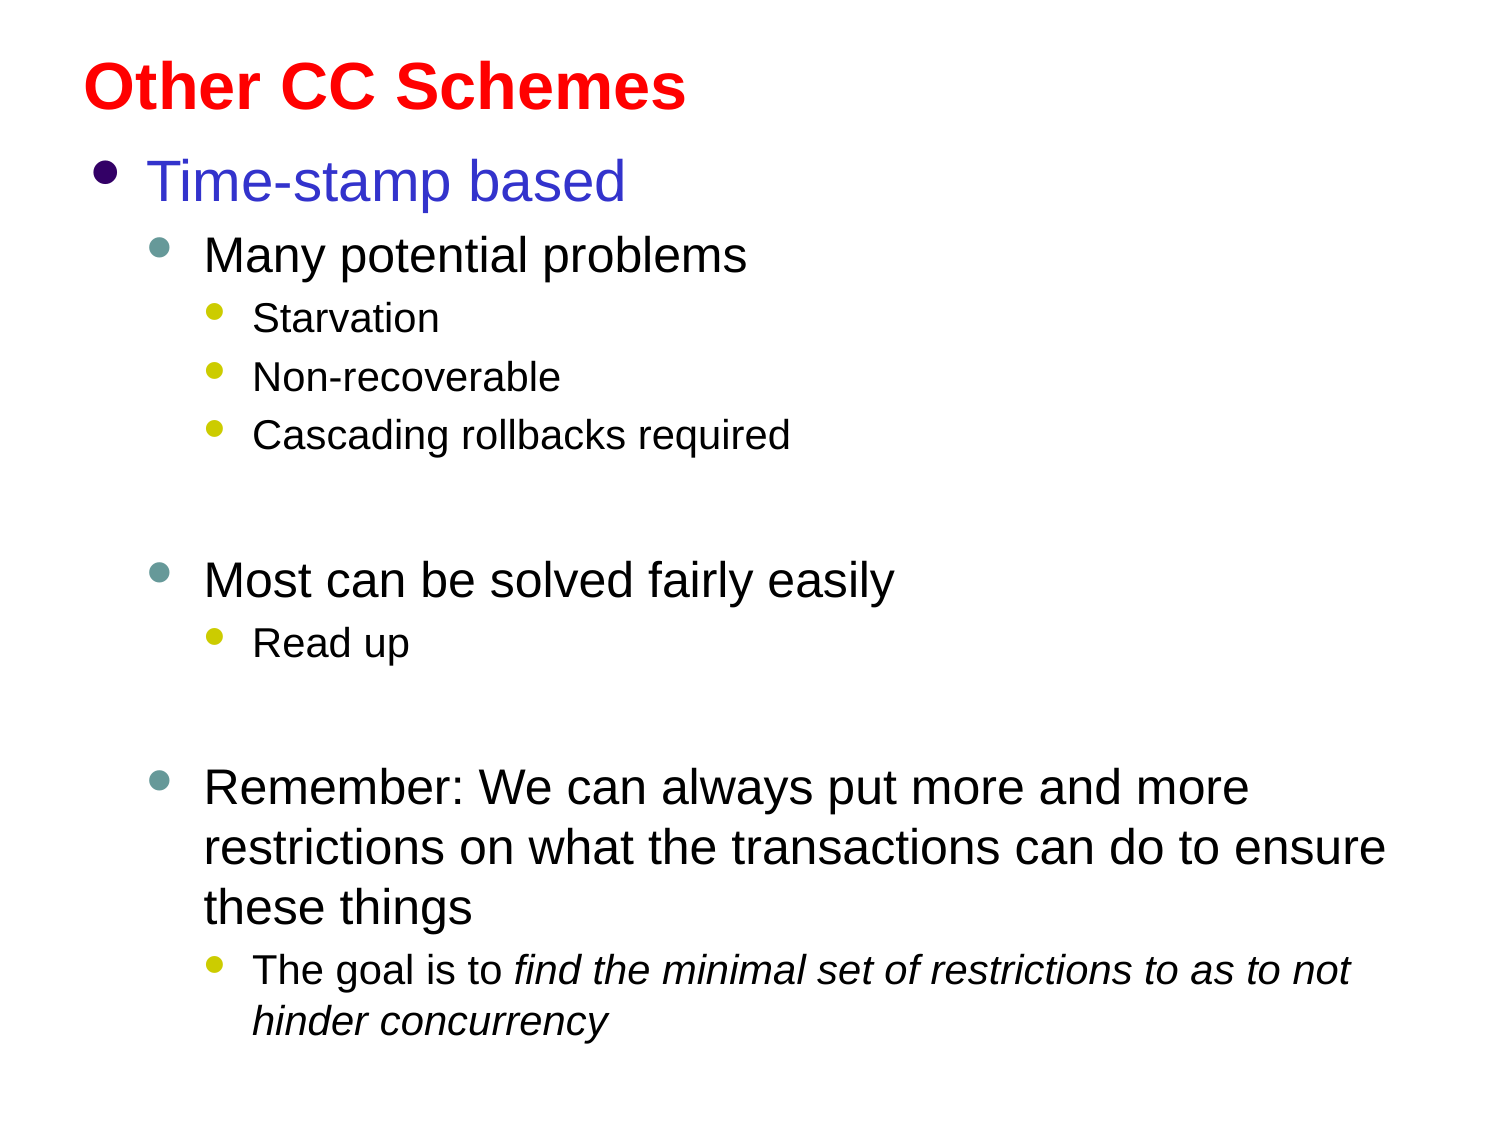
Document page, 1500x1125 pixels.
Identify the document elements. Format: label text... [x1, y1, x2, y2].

list Time-stamp based Many potential problems Starvation Non-recoverable Cascading rollbacks required Most can be solved fairly easily Read up Remember: We can always put more and more restrictions on what the transactions can do to ensure these things The goal is to find the minimal set of restrictions to as to not hinder concurrency [74, 134, 1426, 798]
title Other CC Schemes [68, 0, 1461, 131]
